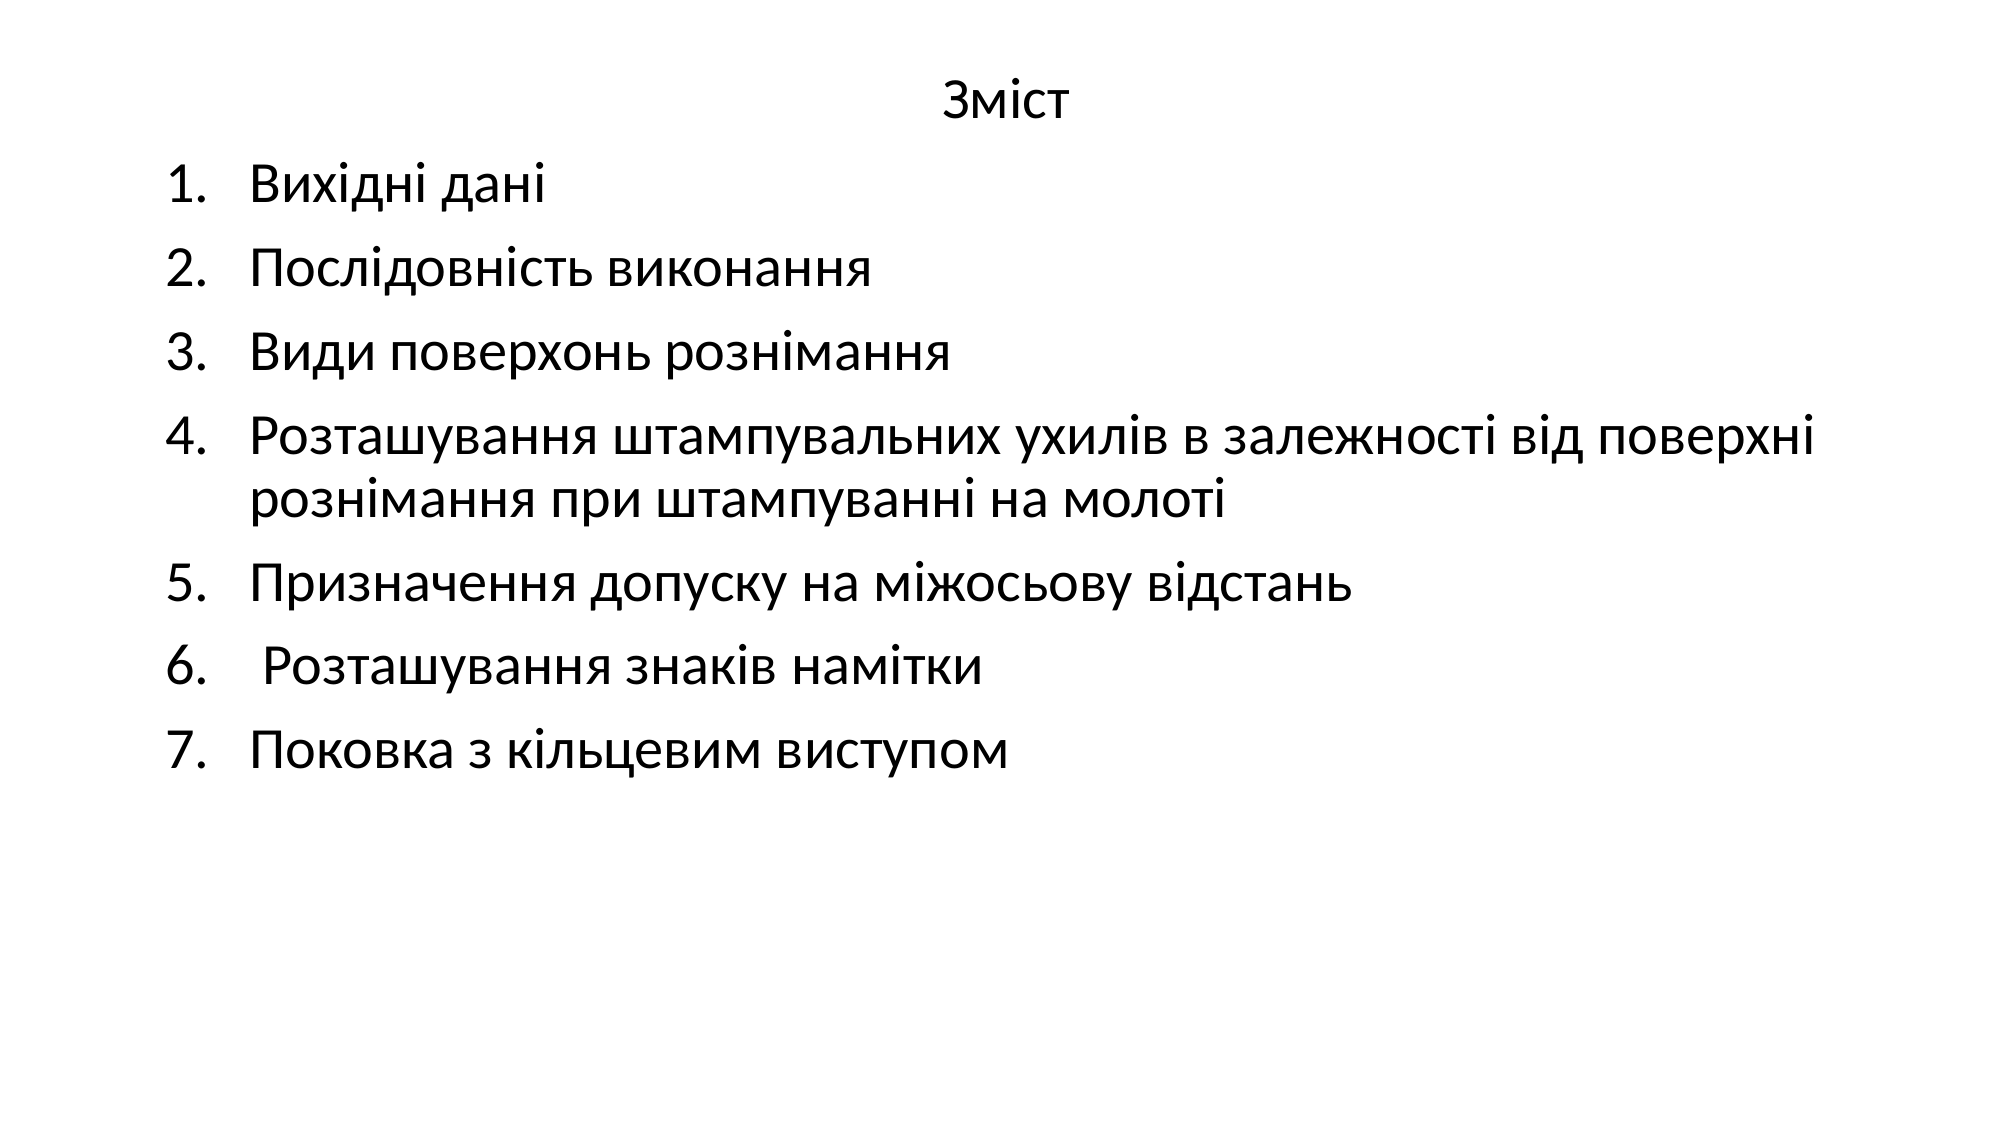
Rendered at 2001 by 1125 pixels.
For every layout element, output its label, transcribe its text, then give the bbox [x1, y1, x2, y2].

list Зміст Вихідні дані Послідовність виконання Види поверхонь рознімання Розташування штампувальних ухилів в залежності від поверхні рознімання при штампуванні на молоті Призначення допуску на міжосьову відстань Розташування знаків намітки Поковка з кільцевим виступом [150, 61, 1863, 1014]
